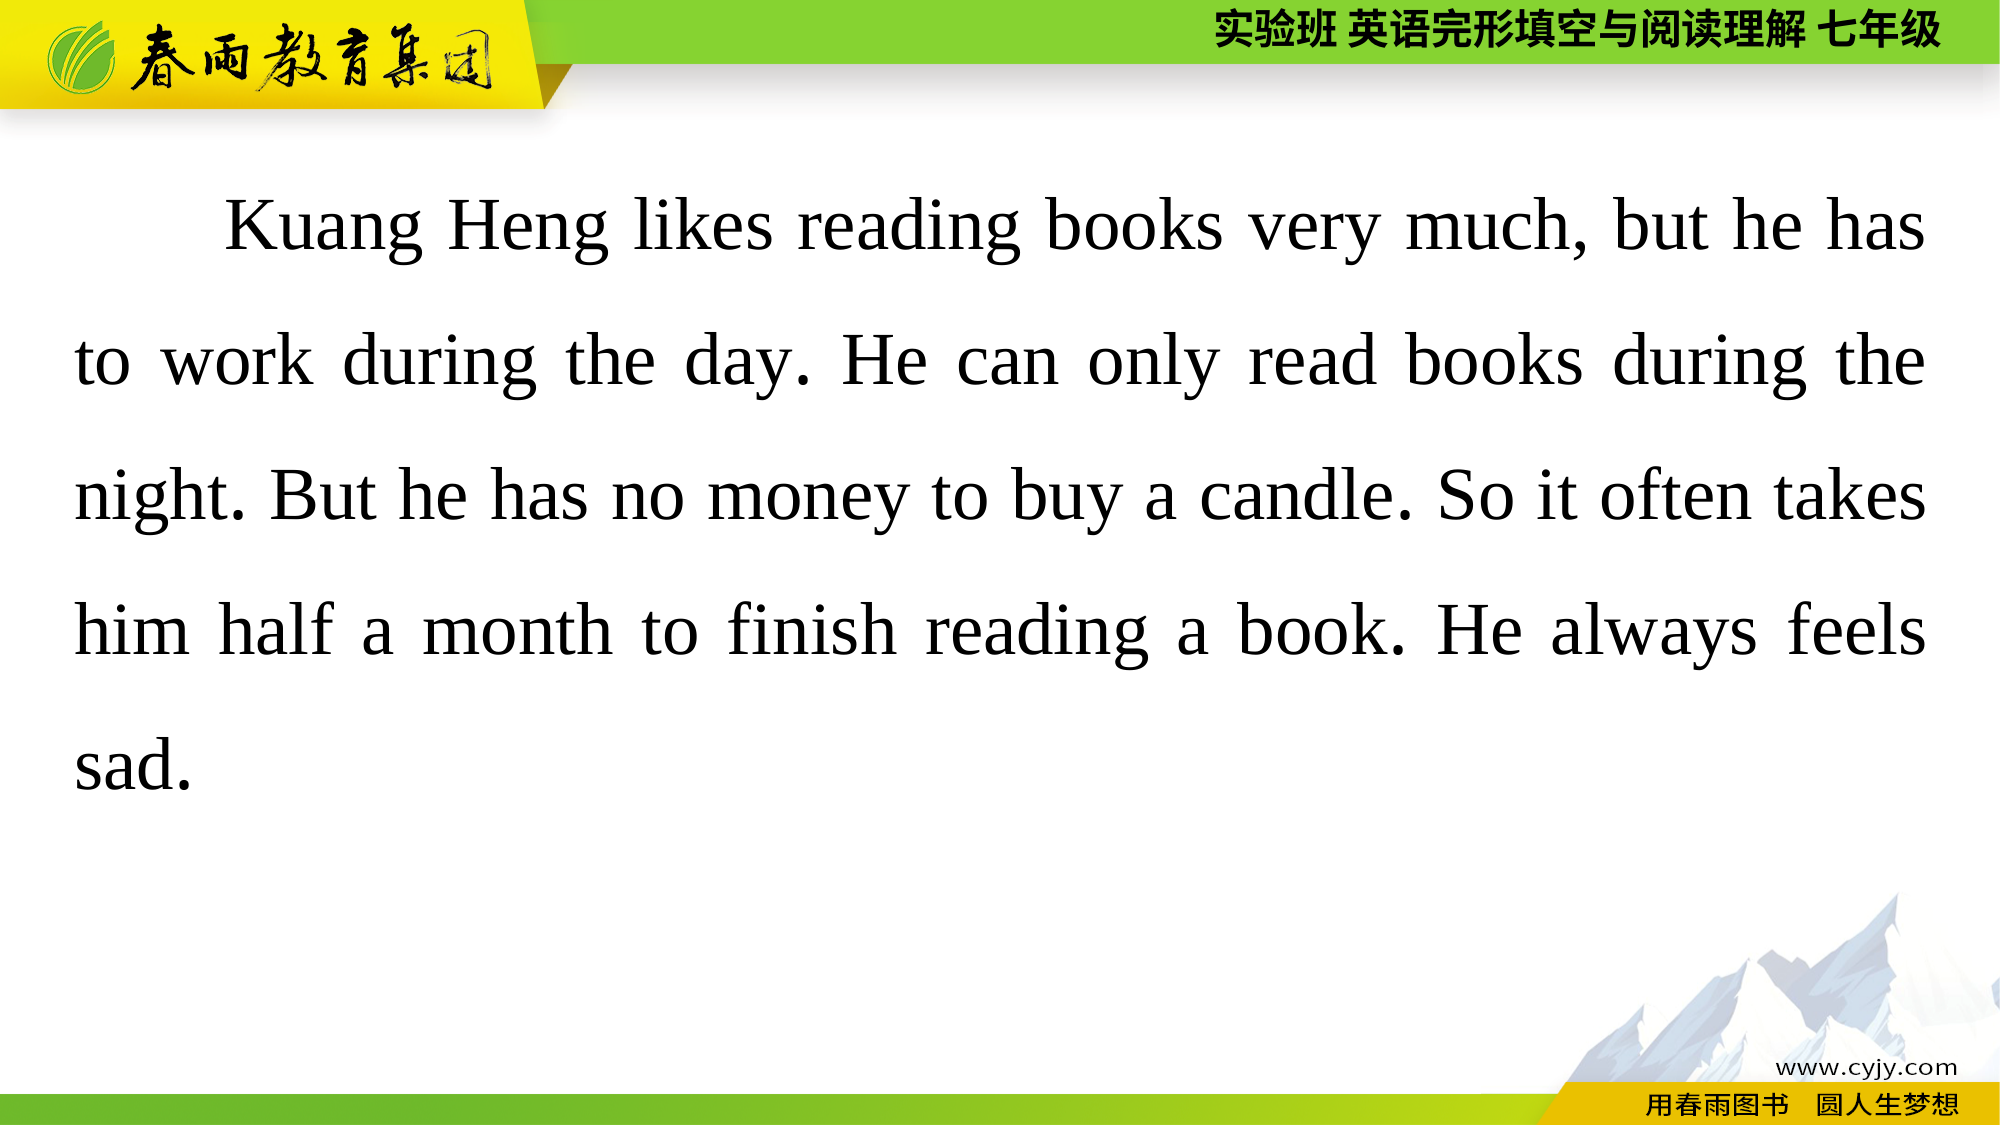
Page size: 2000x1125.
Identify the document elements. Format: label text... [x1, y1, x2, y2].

list Kuang Heng likes reading books very much, but he has to work during the day. He can only read books during the night. But he has no money to buy a candle. So it often takes him half a month to finish reading a book. He always feels sad. [59, 122, 1944, 802]
picture [0, 0, 2000, 1125]
